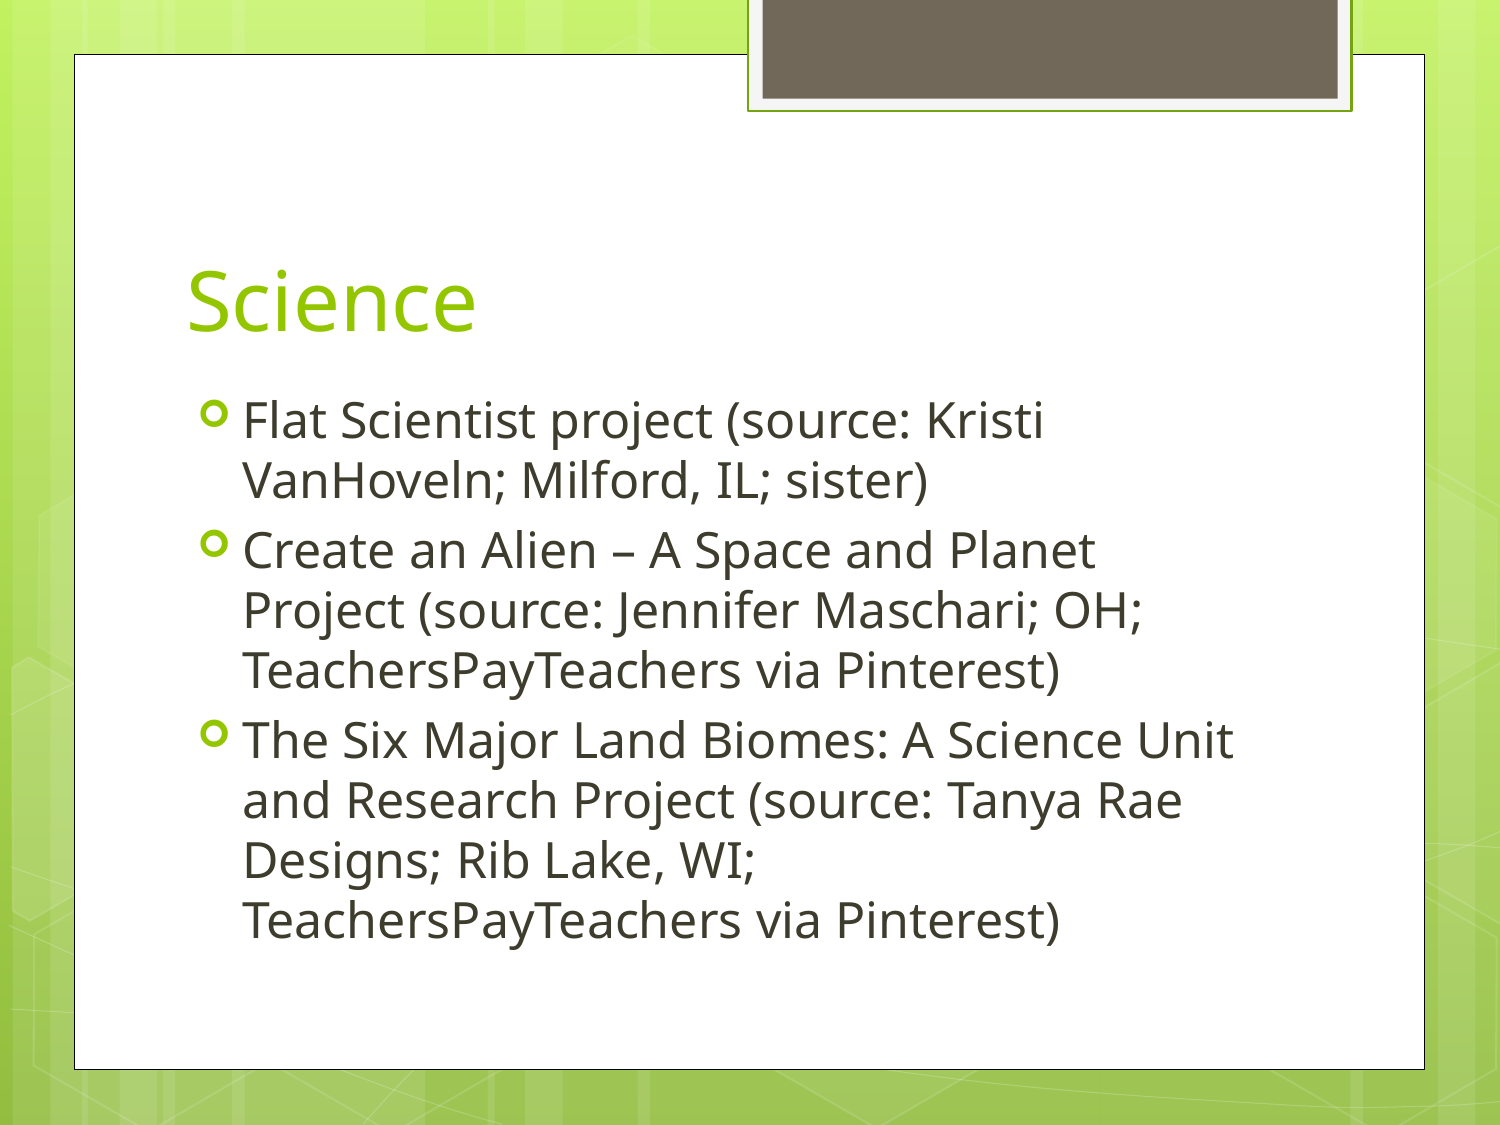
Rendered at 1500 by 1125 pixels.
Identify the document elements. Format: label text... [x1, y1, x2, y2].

title Science [171, 168, 1324, 357]
list Flat Scientist project (source: Kristi VanHoveln; Milford, IL; sister) Create an Alien – A Space and Planet Project (source: Jennifer Maschari; OH; TeachersPayTeachers via Pinterest) The Six Major Land Biomes: A Science Unit and Research Project (source: Tanya Rae Designs; Rib Lake, WI; TeachersPayTeachers via Pinterest) [171, 381, 1283, 1000]
